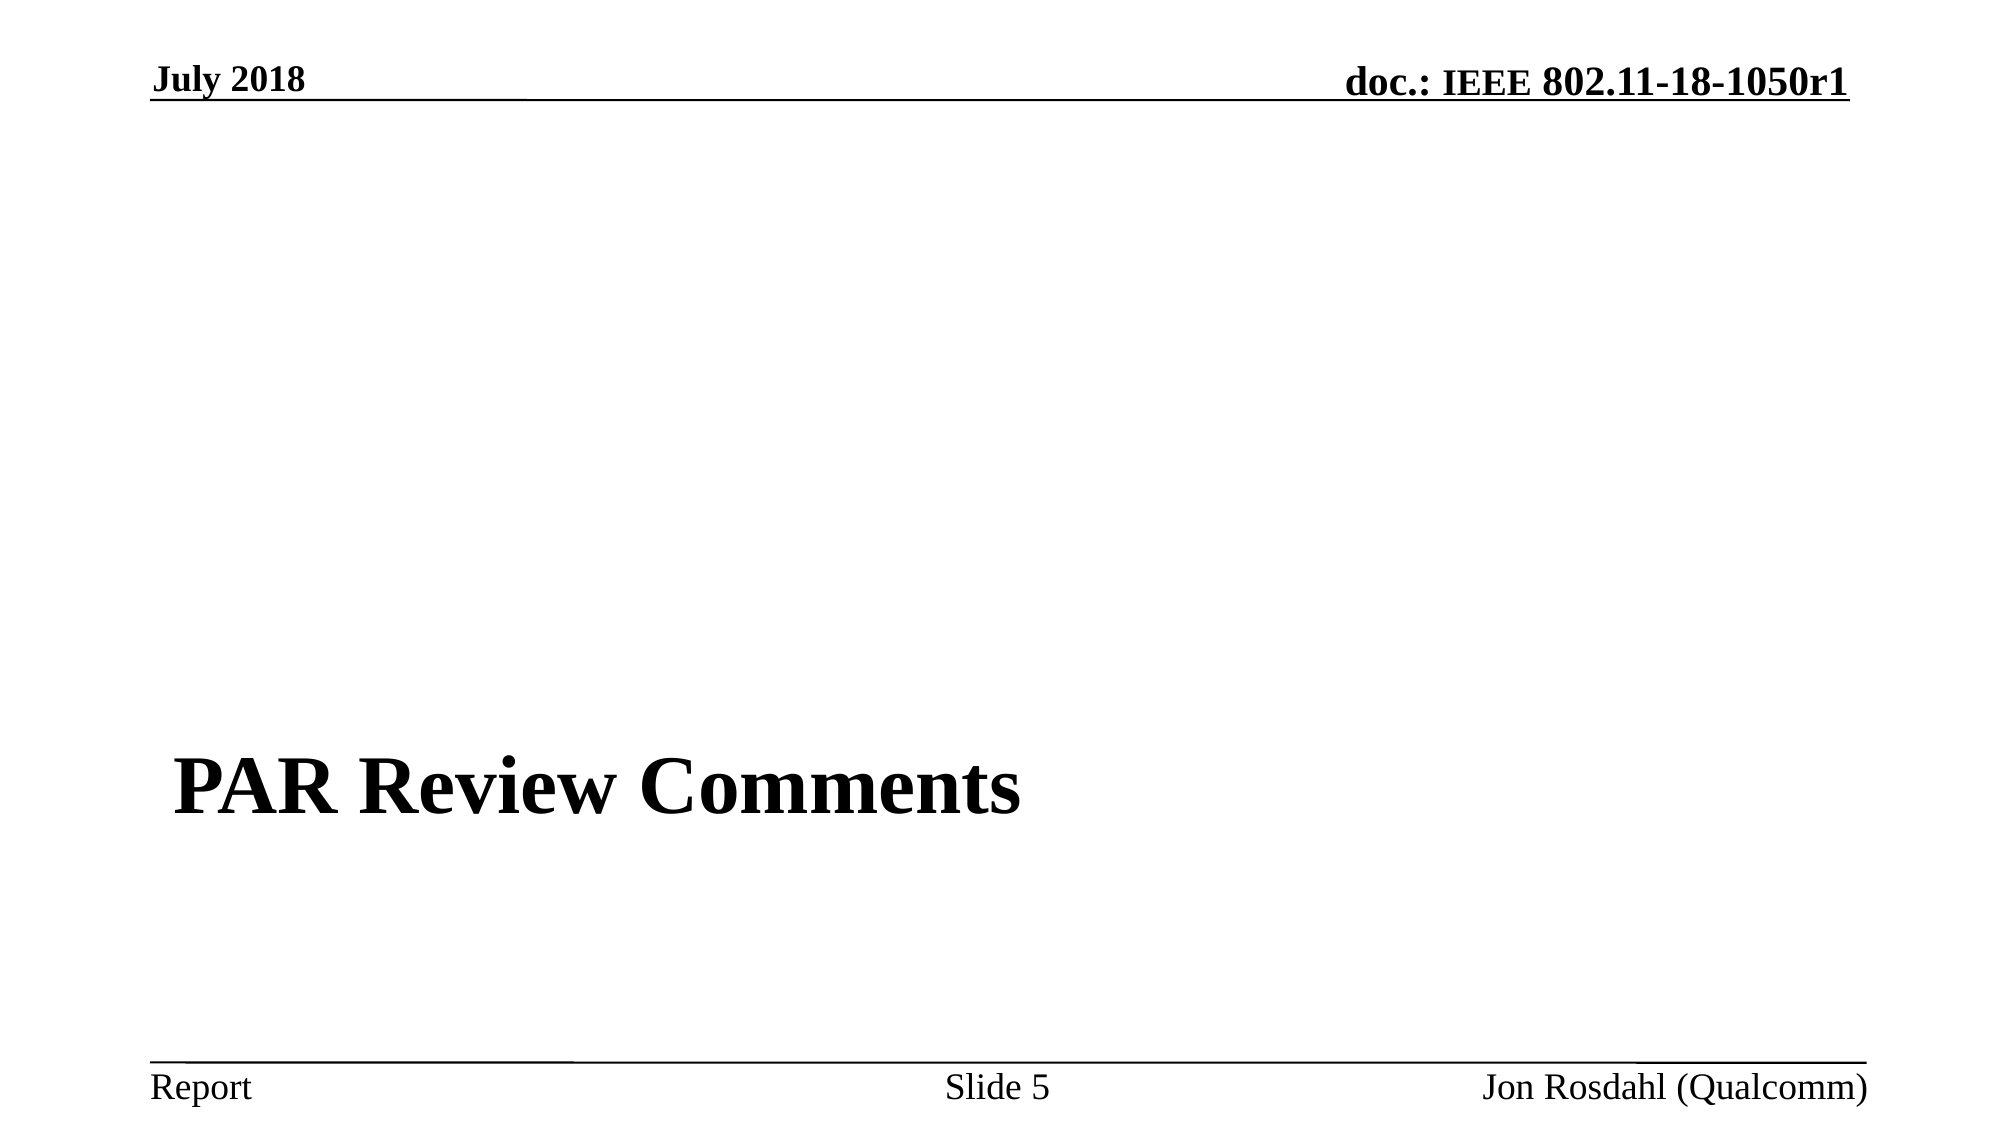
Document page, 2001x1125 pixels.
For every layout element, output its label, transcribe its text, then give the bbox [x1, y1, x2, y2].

title Par Review Comments [157, 722, 1859, 947]
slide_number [152, 49, 434, 100]
slide_number Slide 5 [928, 1061, 1067, 1123]
footer Jon Rosdahl (Qualcomm) [1424, 1061, 1869, 1108]
